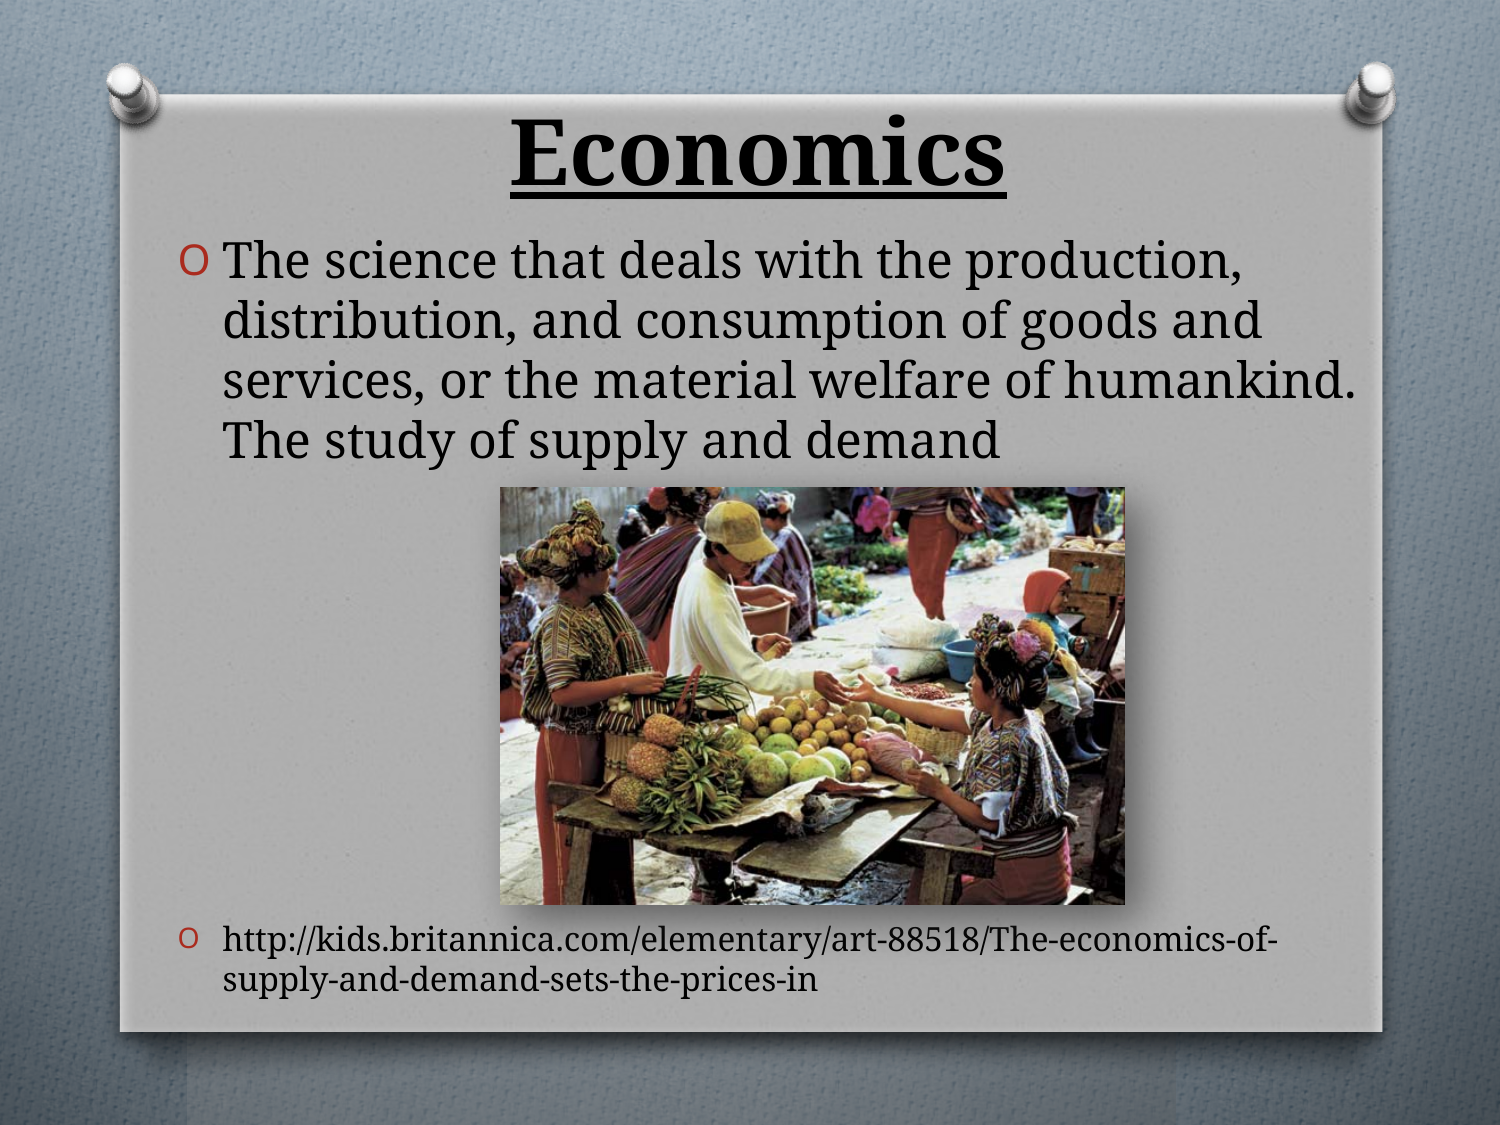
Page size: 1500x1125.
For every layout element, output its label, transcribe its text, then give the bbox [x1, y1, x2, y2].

list The science that deals with the production, distribution, and consumption of goods and services, or the material welfare of humankind. The study of supply and demand http://kids.britannica.com/elementary/art-88518/The-economics-of-supply-and-demand-sets-the-prices-in [162, 221, 1388, 1097]
title Economics [187, 50, 1331, 221]
picture [499, 487, 1126, 905]
picture [1331, 35, 1439, 156]
picture [75, 29, 187, 153]
